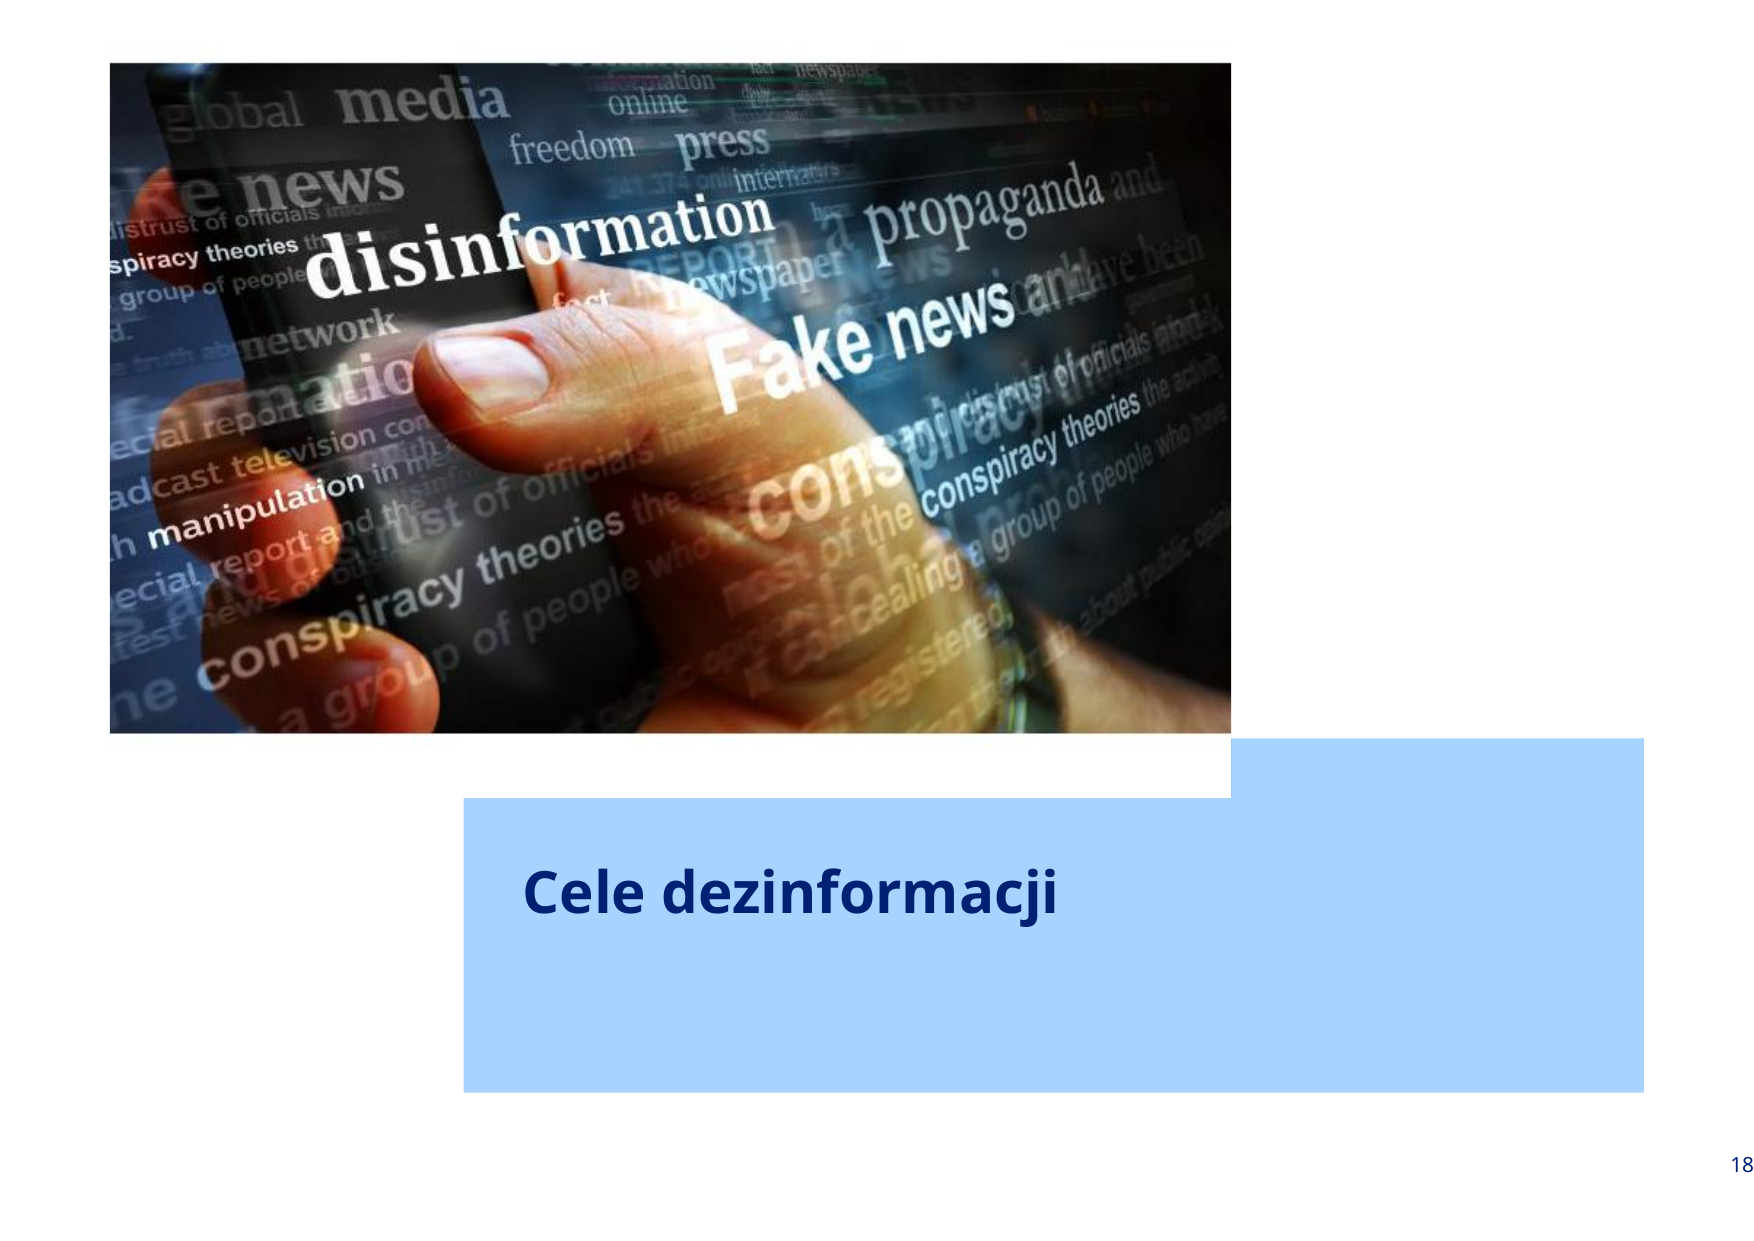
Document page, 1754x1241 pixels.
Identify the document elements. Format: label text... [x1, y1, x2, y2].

picture [109, 0, 1232, 798]
title Cele dezinformacji [522, 852, 1586, 1069]
slide_number 18 [1576, 1151, 1754, 1181]
